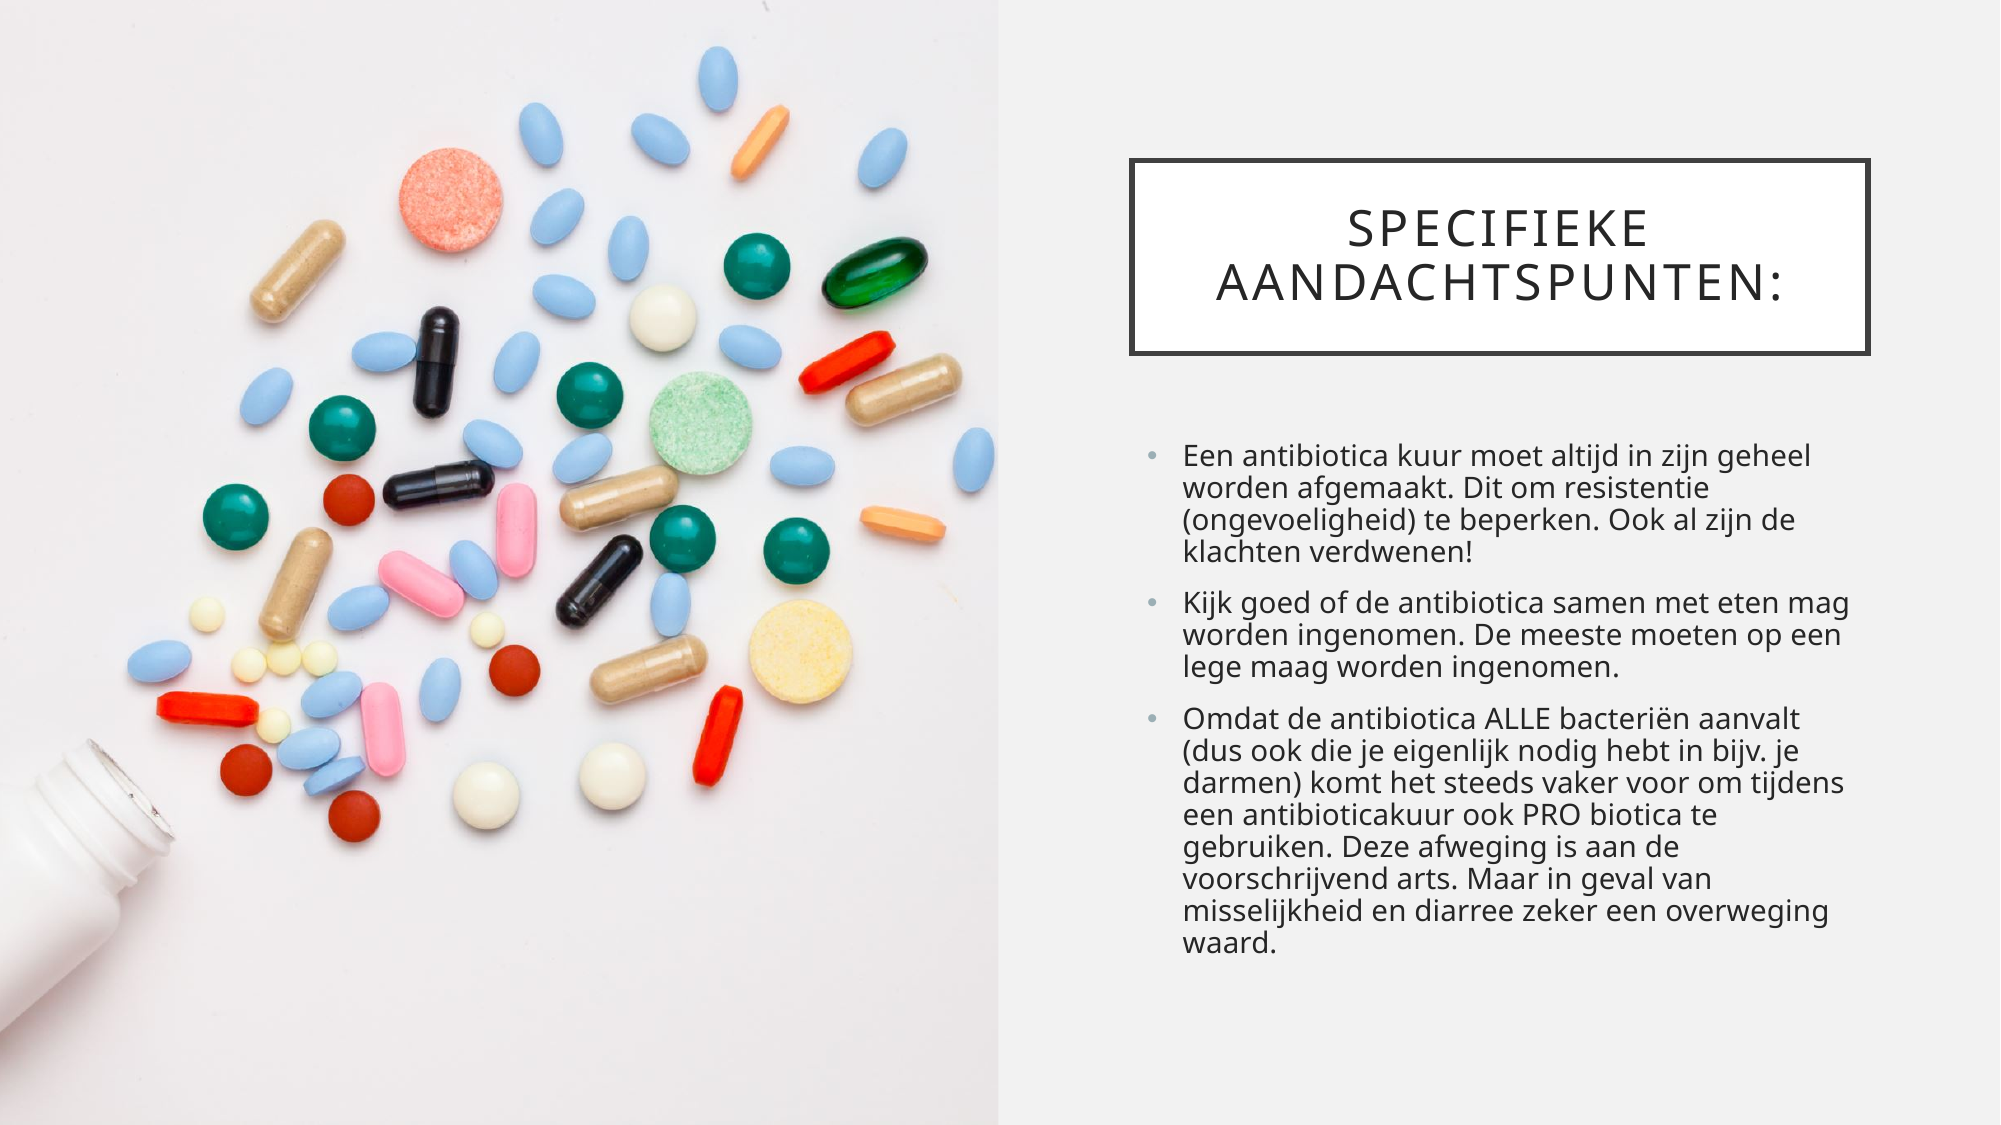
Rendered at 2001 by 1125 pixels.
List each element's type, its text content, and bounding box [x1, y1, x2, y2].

list Een antibiotica kuur moet altijd in zijn geheel worden afgemaakt. Dit om resistentie (ongevoeligheid) te beperken. Ook al zijn de klachten verdwenen! Kijk goed of de antibiotica samen met eten mag worden ingenomen. De meeste moeten op een lege maag worden ingenomen. Omdat de antibiotica ALLE bacteriën aanvalt (dus ook die je eigenlijk nodig hebt in bijv. je darmen) komt het steeds vaker voor om tijdens een antibioticakuur ook PRO biotica te gebruiken. Deze afweging is aan de voorschrijvend arts. Maar in geval van misselijkheid en diarree zeker een overweging waard. [1132, 433, 1868, 968]
picture [0, 0, 999, 1125]
title Specifieke aandachtspunten: [1129, 158, 1871, 356]
